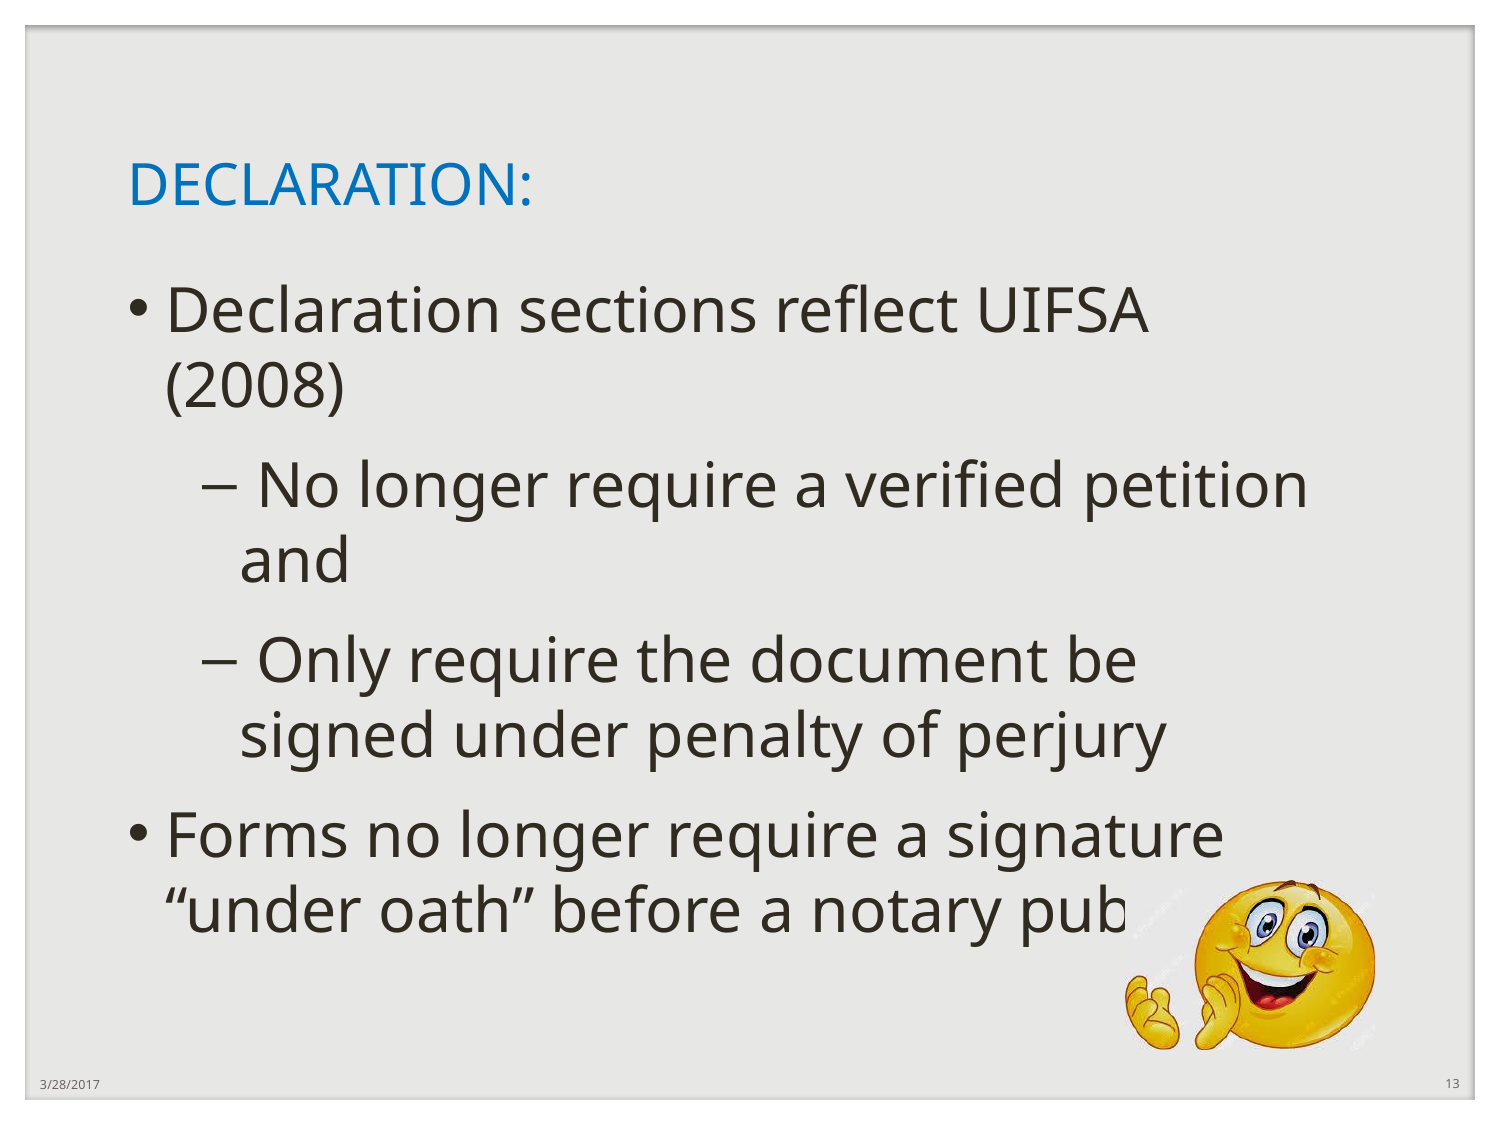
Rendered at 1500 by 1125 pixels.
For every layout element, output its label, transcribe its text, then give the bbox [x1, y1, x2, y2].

list Declaration sections reflect UIFSA (2008) No longer require a verified petition and Only require the document be signed under penalty of perjury Forms no longer require a signature “under oath” before a notary public [112, 262, 1350, 1013]
picture [1125, 880, 1376, 1051]
slide_number 13 [1125, 1069, 1475, 1100]
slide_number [24, 1069, 375, 1100]
title Declaration: [112, 139, 1350, 225]
